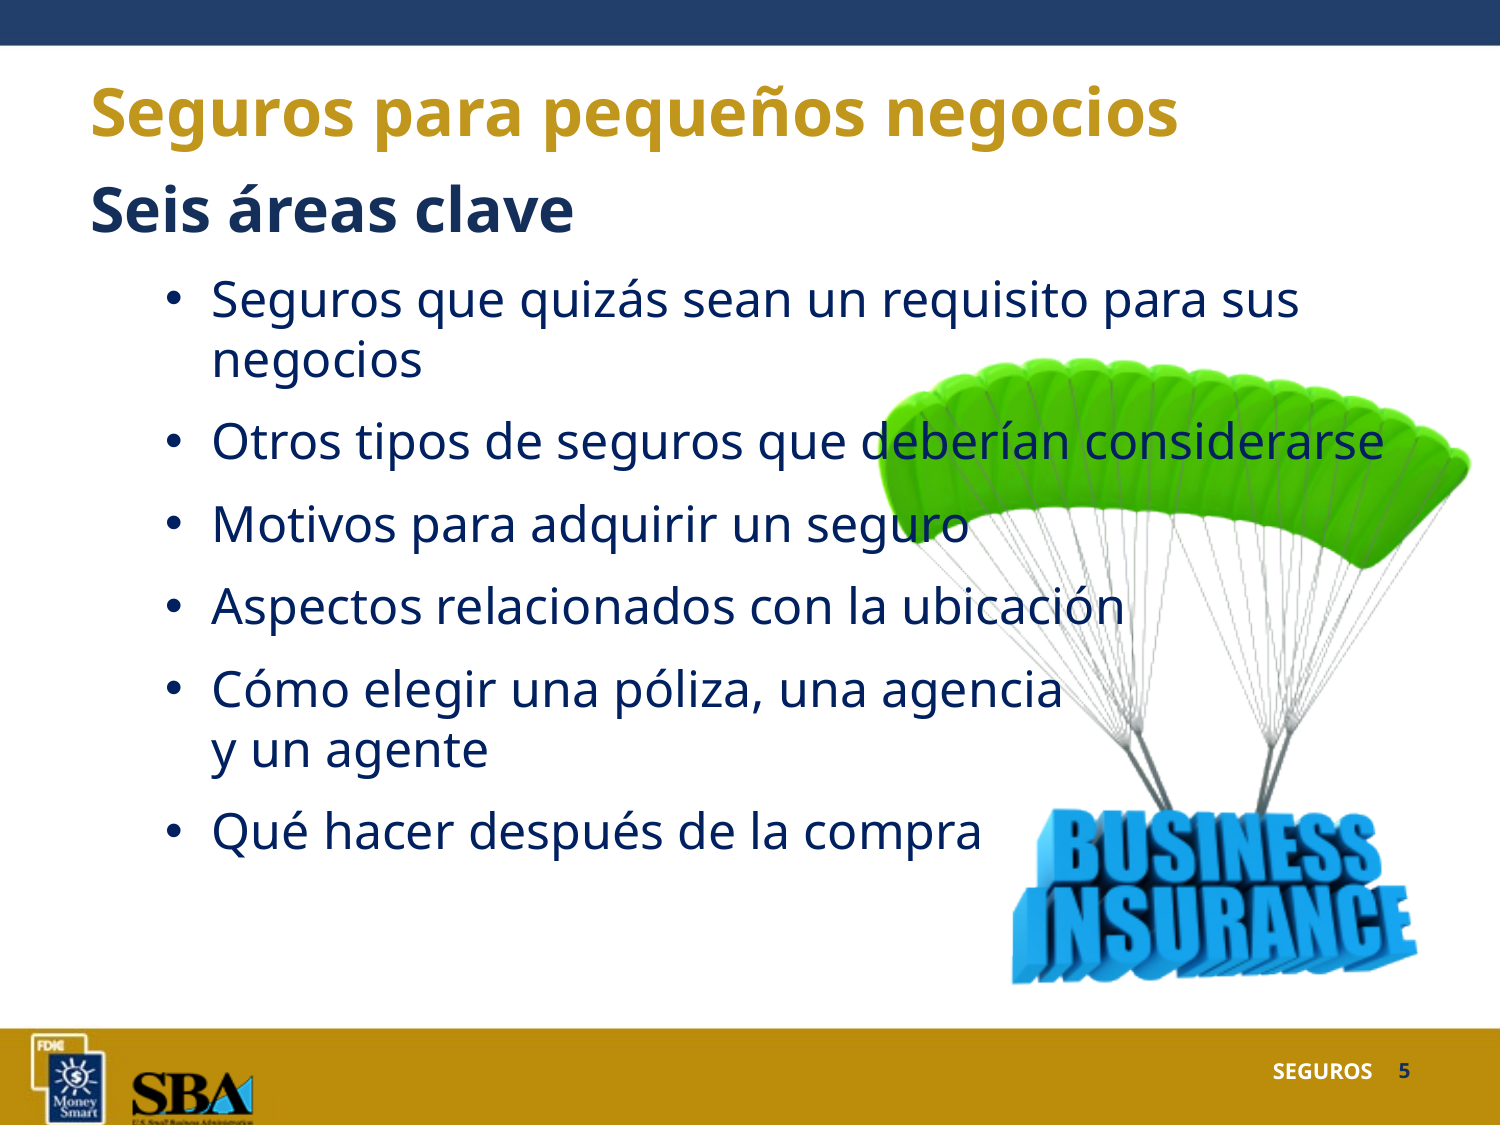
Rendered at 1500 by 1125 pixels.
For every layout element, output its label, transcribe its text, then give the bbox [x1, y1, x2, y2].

picture [0, 0, 1500, 1125]
title Seguros para pequeños negocios [74, 62, 1426, 162]
list Seis áreas clave Seguros que quizás sean un requisito para sus negocios Otros tipos de seguros que deberían considerarse Motivos para adquirir un seguro Aspectos relacionados con la ubicación Cómo elegir una póliza, una agencia y un agente Qué hacer después de la compra [74, 162, 1426, 1026]
